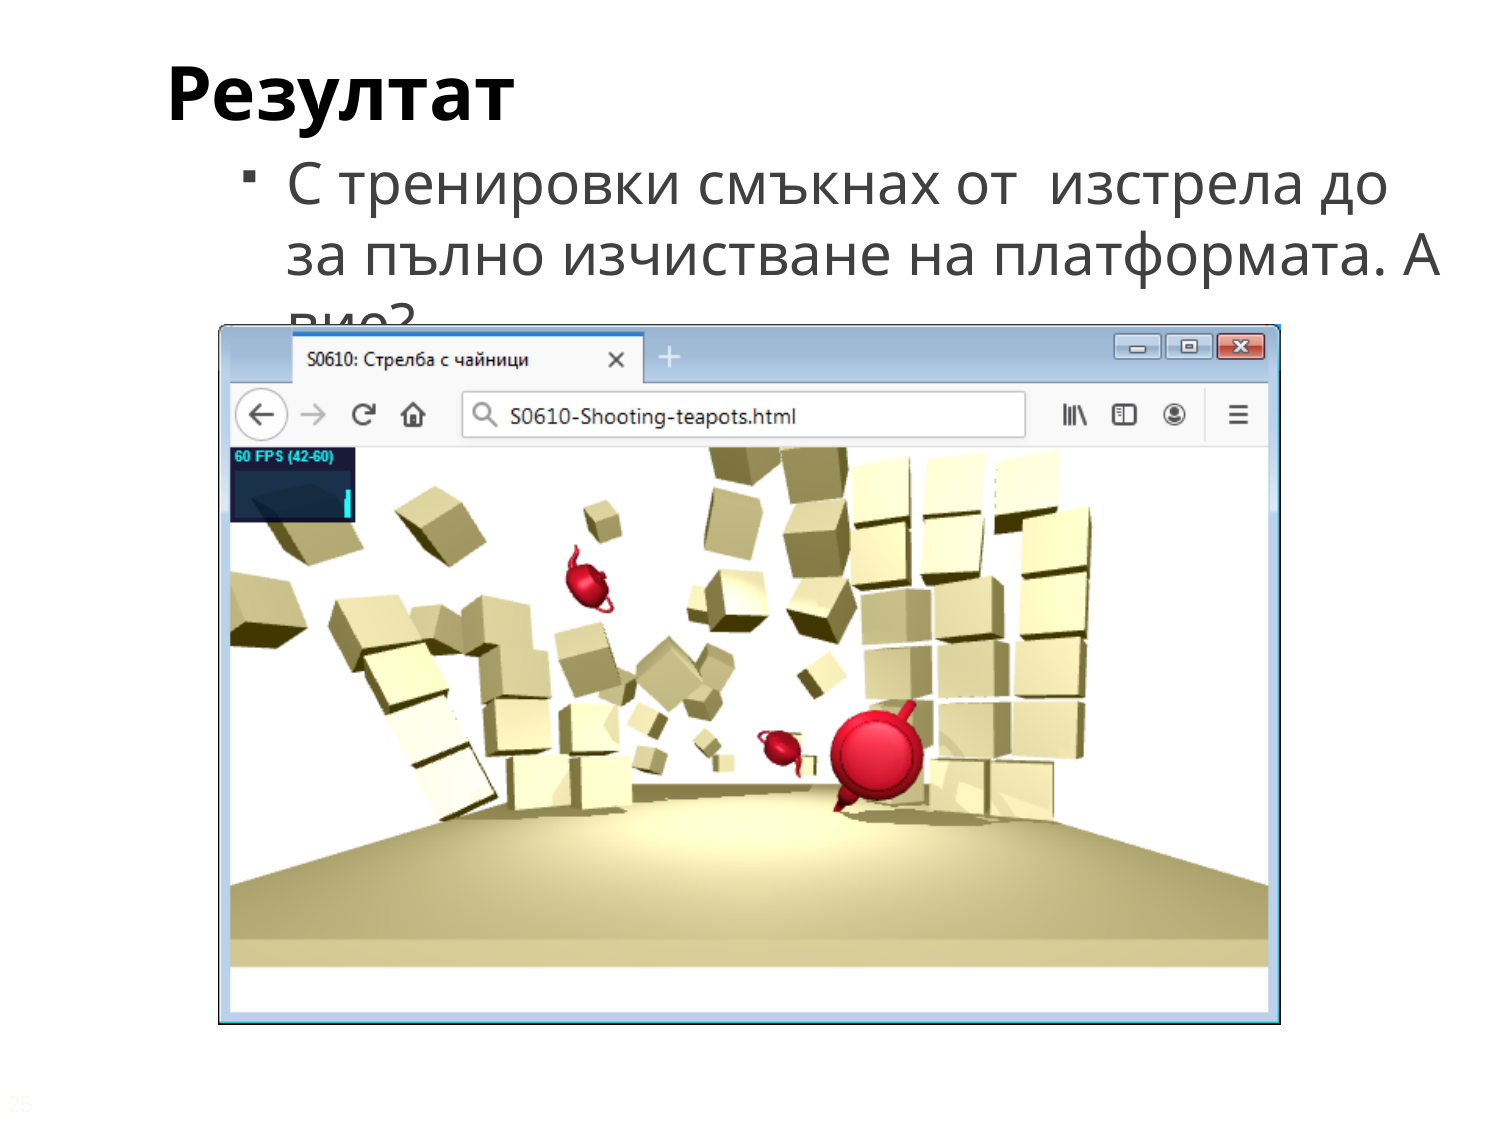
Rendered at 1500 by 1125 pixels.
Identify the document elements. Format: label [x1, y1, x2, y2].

picture [218, 324, 1282, 1026]
